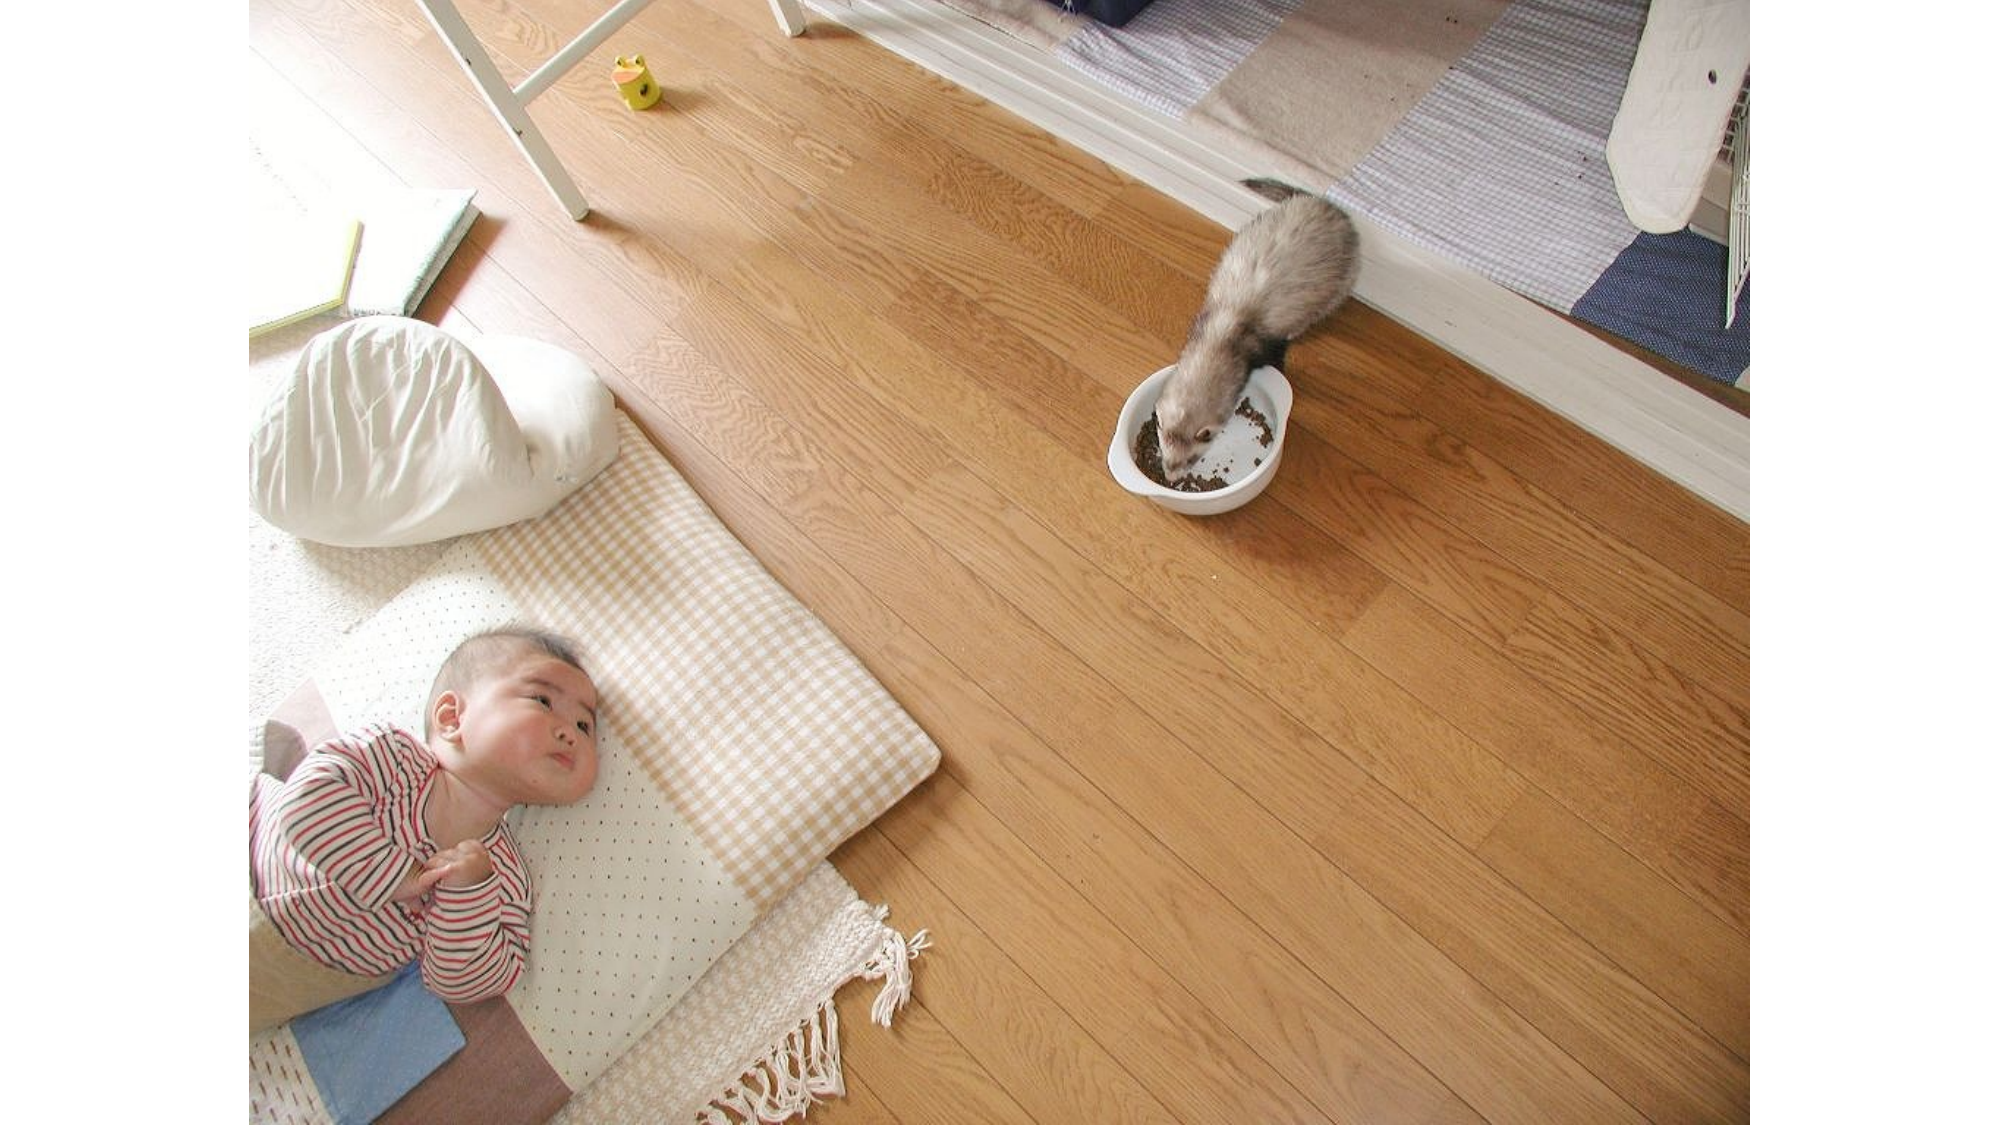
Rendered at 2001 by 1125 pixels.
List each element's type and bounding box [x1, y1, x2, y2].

picture [249, 0, 1750, 1125]
